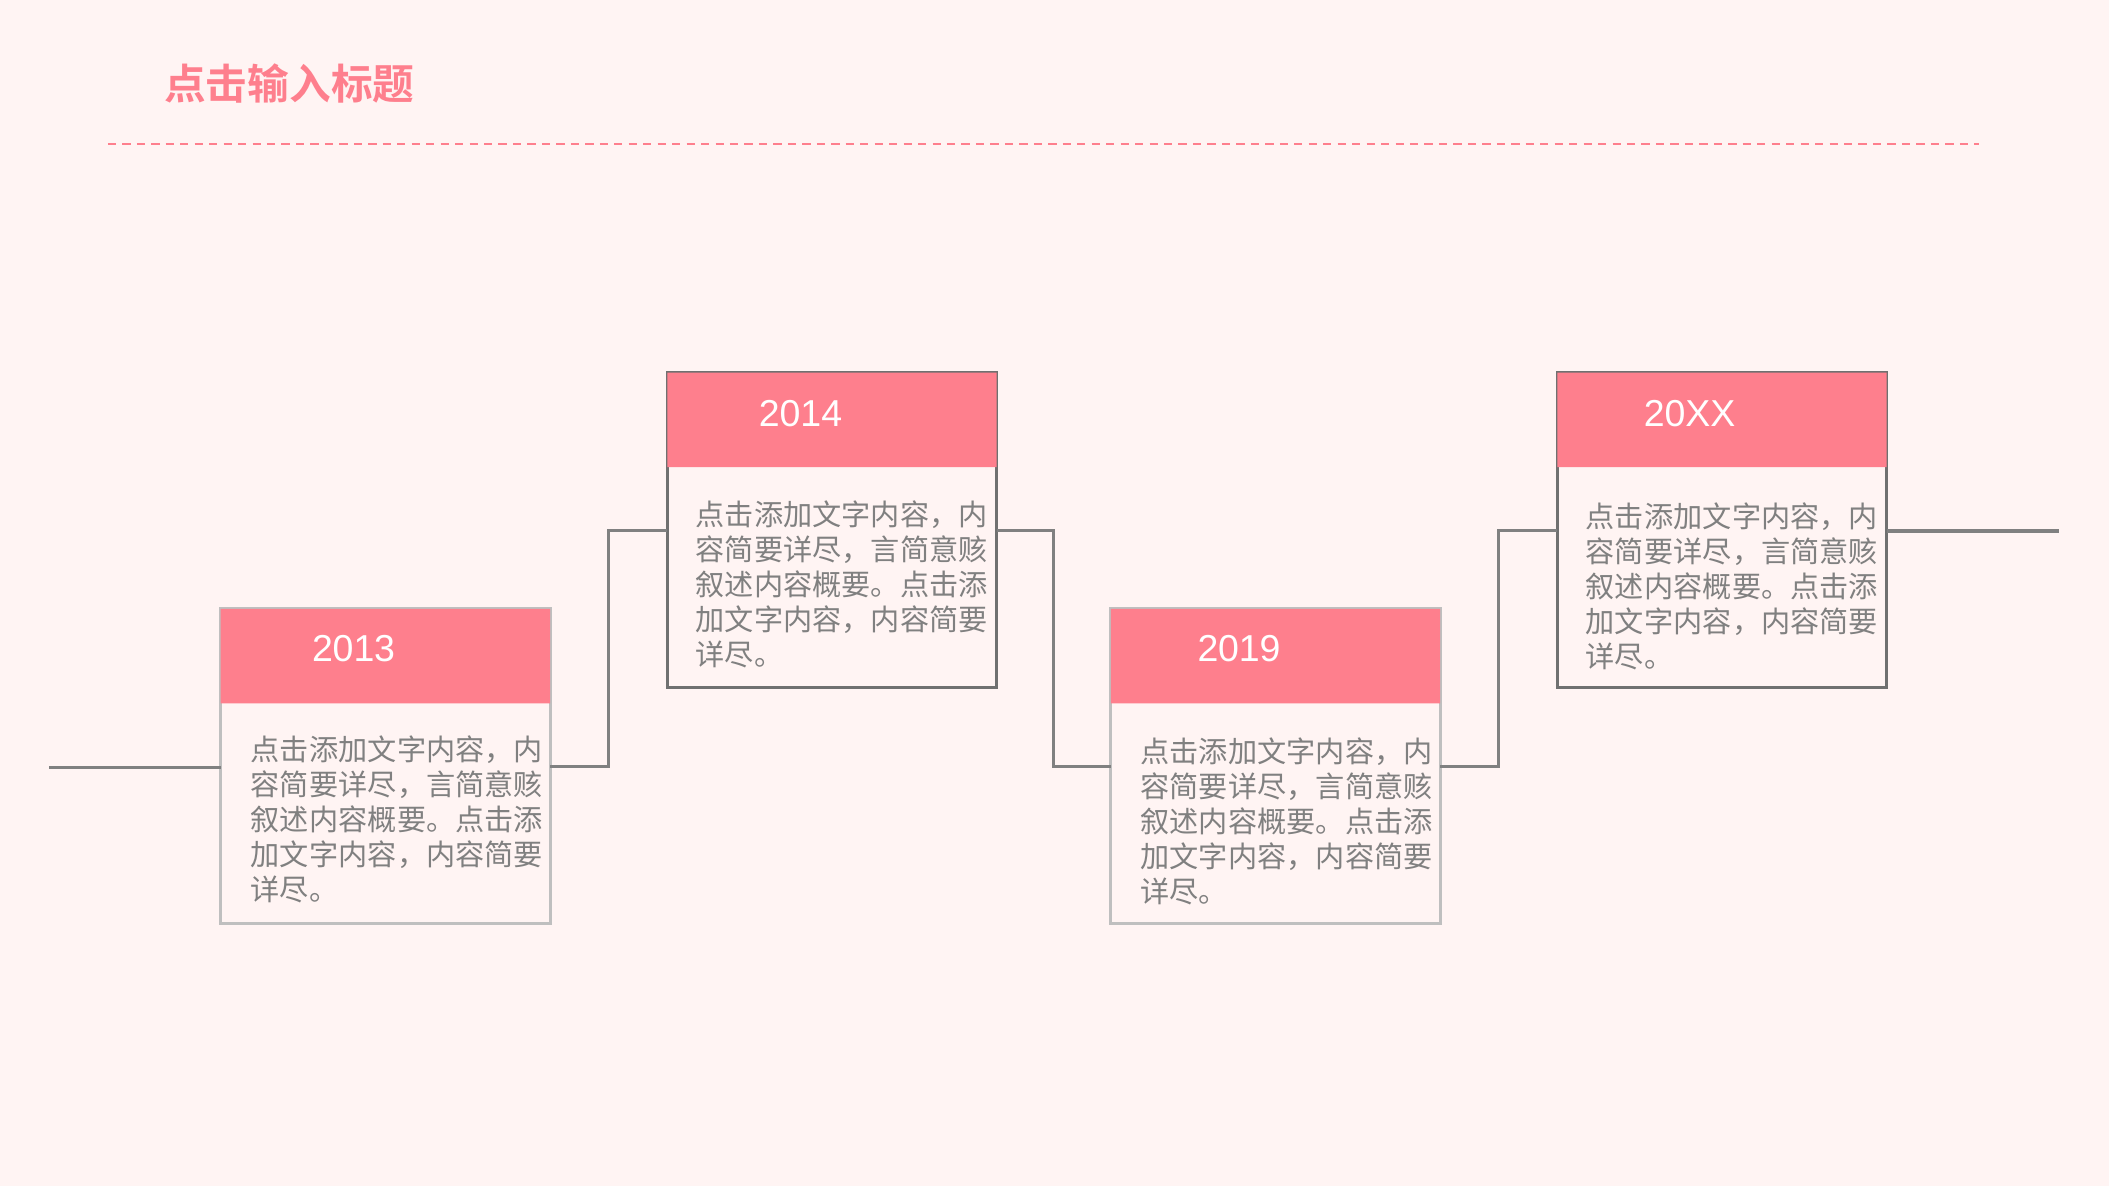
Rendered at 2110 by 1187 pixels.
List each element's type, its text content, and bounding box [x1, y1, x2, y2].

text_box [49, 372, 2059, 924]
text_box 点击输入标题 [148, 49, 431, 116]
